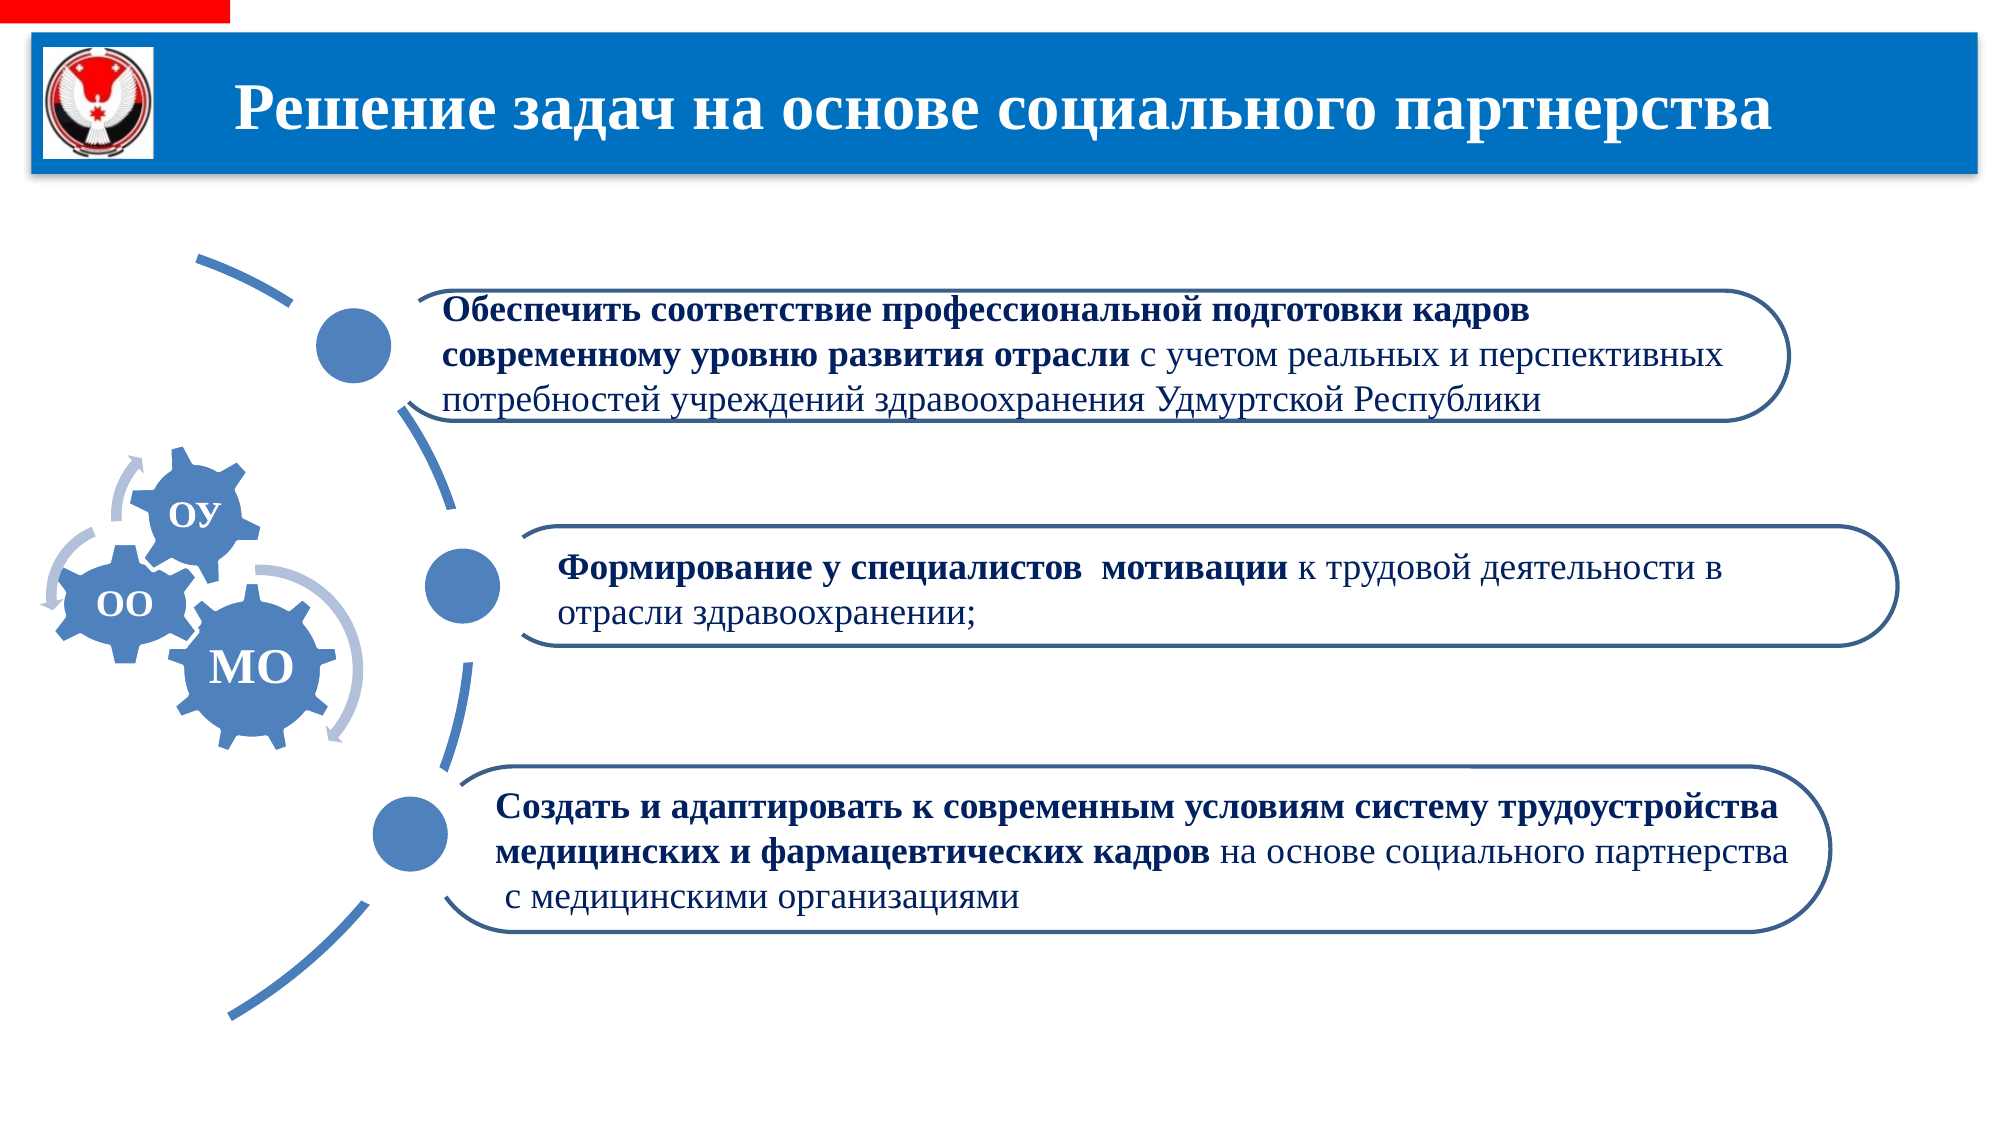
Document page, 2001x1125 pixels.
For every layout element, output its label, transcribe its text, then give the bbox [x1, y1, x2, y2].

text_box [278, 268, 427, 423]
text_box [423, 659, 469, 764]
text_box [407, 378, 427, 418]
text_box Решение задач на основе социального партнерства [31, 32, 1978, 174]
text_box [0, 0, 231, 24]
text_box [112, 257, 416, 430]
text_box Формирование у специалистов мотивации к трудовой деятельности в отрасли здравоохранении; [542, 535, 1856, 640]
text_box Обеспечить соответствие профессиональной подготовки кадров современному уровню развития отрасли с учетом реальных и перспективных потребностей учреждений здравоохранения Удмуртской Республики [427, 276, 1869, 427]
text_box [438, 548, 501, 624]
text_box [430, 766, 1831, 933]
text_box [521, 524, 1900, 648]
text_box [316, 308, 392, 384]
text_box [0, 432, 434, 751]
text_box [63, 759, 379, 1018]
text_box [372, 796, 425, 872]
text_box [438, 508, 540, 663]
text_box [438, 472, 453, 512]
text_box [323, 759, 433, 912]
text_box [418, 294, 427, 314]
picture [42, 47, 154, 159]
